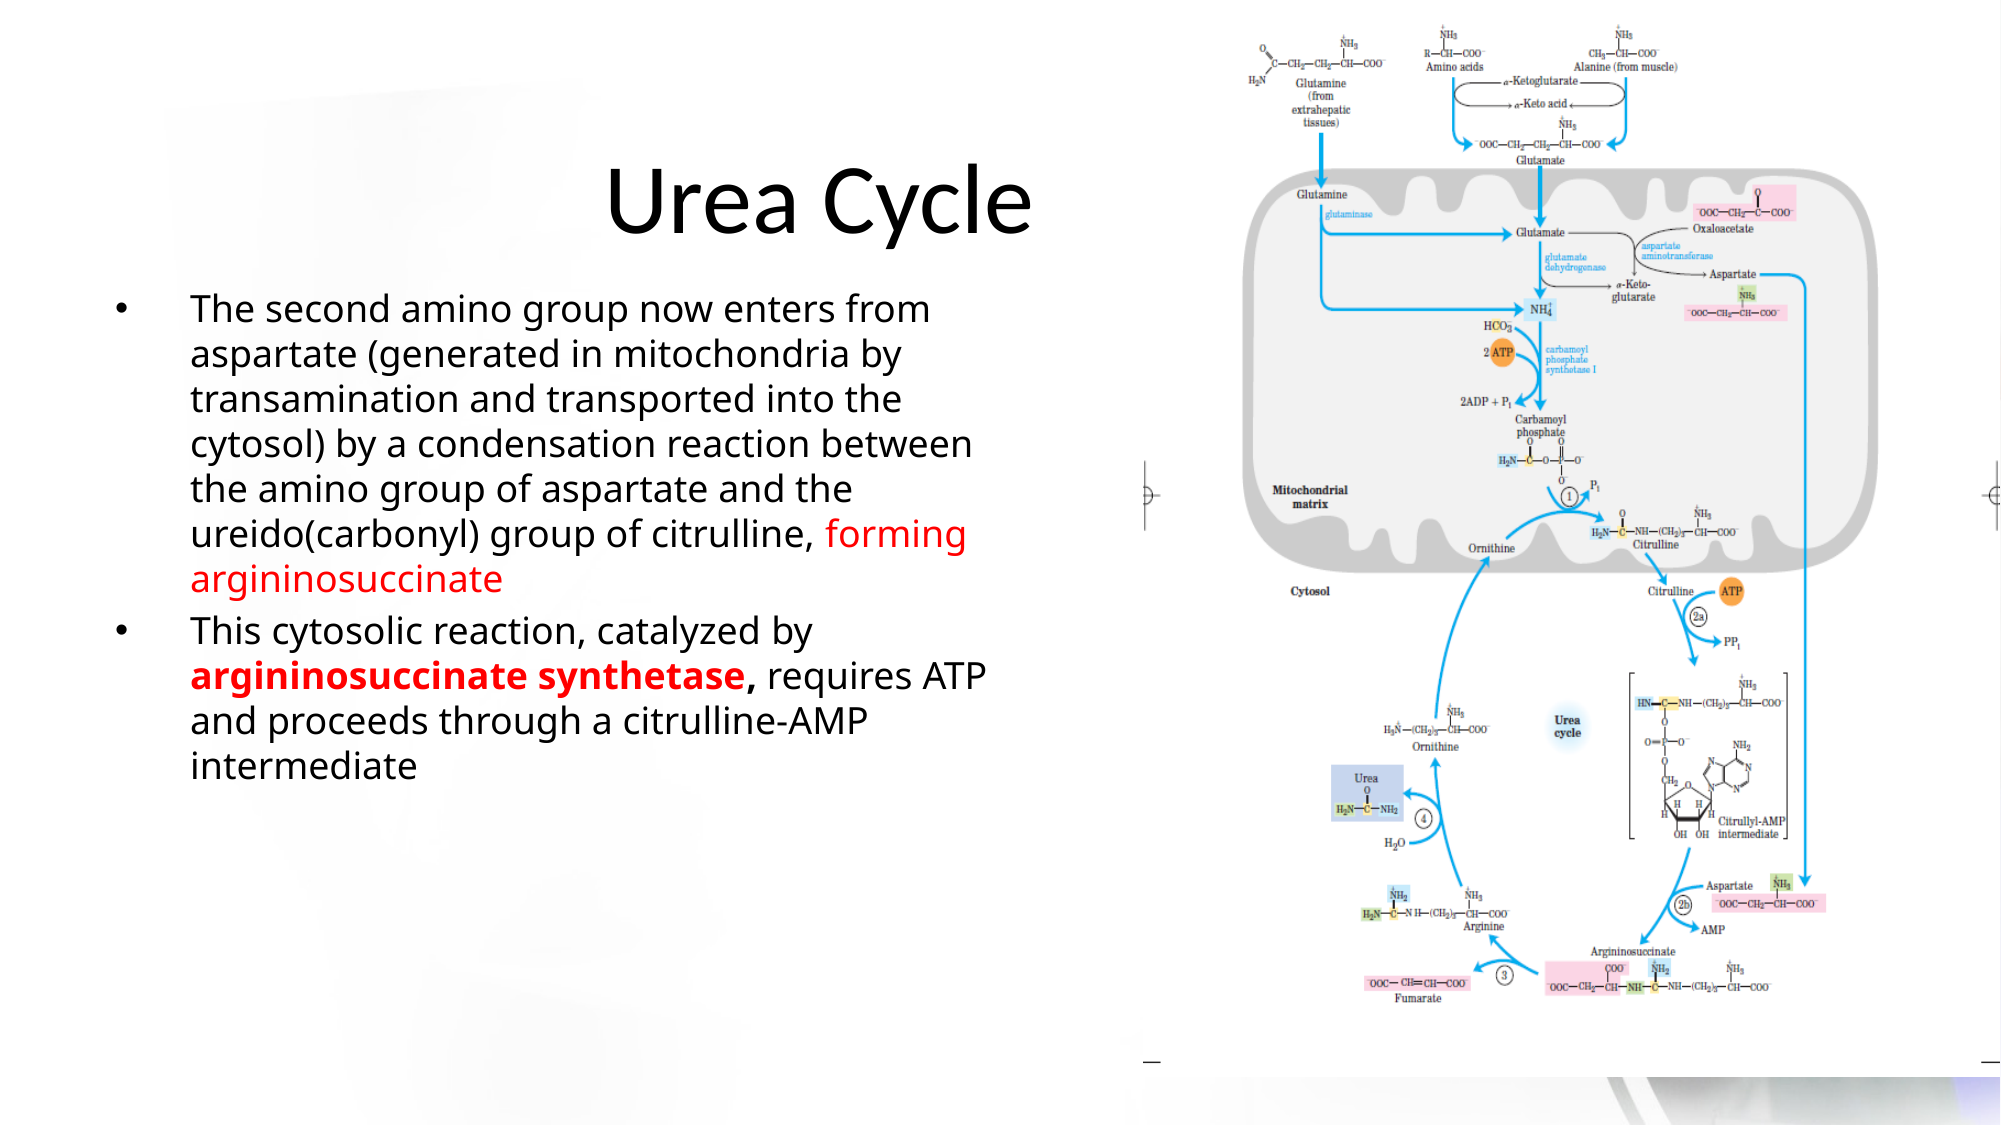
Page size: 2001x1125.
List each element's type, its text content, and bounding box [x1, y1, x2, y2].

list The second amino group now enters from aspartate (generated in mitochondria by transamination and transported into the cytosol) by a condensation reaction between the amino group of aspartate and the ureido(carbonyl) group of citrulline, forming argininosuccinate This cytosolic reaction, catalyzed by argininosuccinate synthetase, requires ATP and proceeds through a citrulline-AMP intermediate [100, 277, 1039, 1043]
title Urea Cycle [99, 110, 1137, 278]
picture [0, 0, 2001, 1125]
